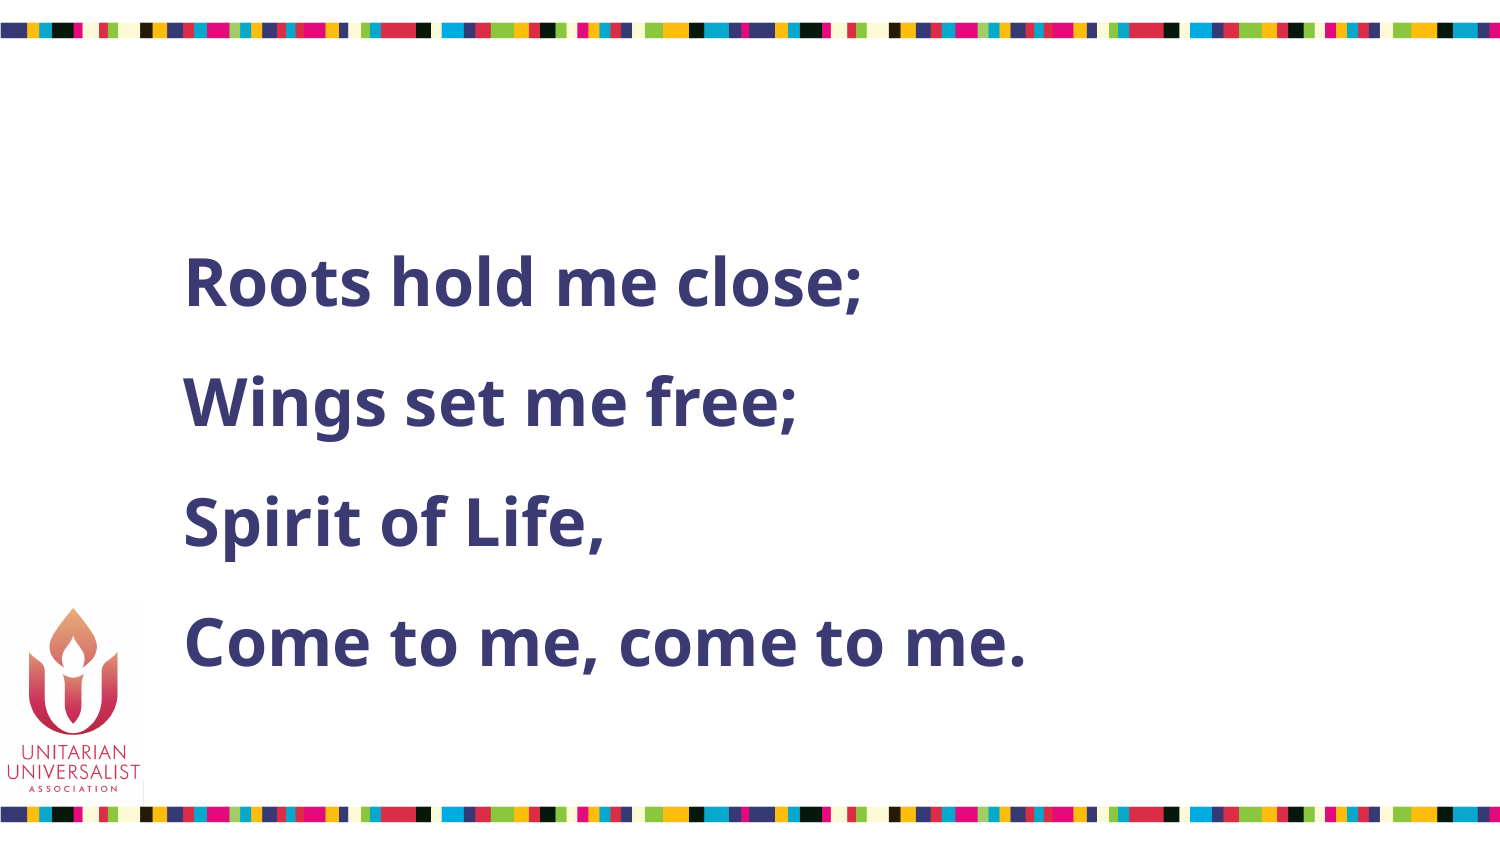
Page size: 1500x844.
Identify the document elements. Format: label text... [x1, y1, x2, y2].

text_box Roots hold me close; Wings set me free; Spirit of Life, Come to me, come to me. [168, 184, 1465, 695]
picture [0, 22, 1500, 40]
picture [0, 600, 1500, 824]
